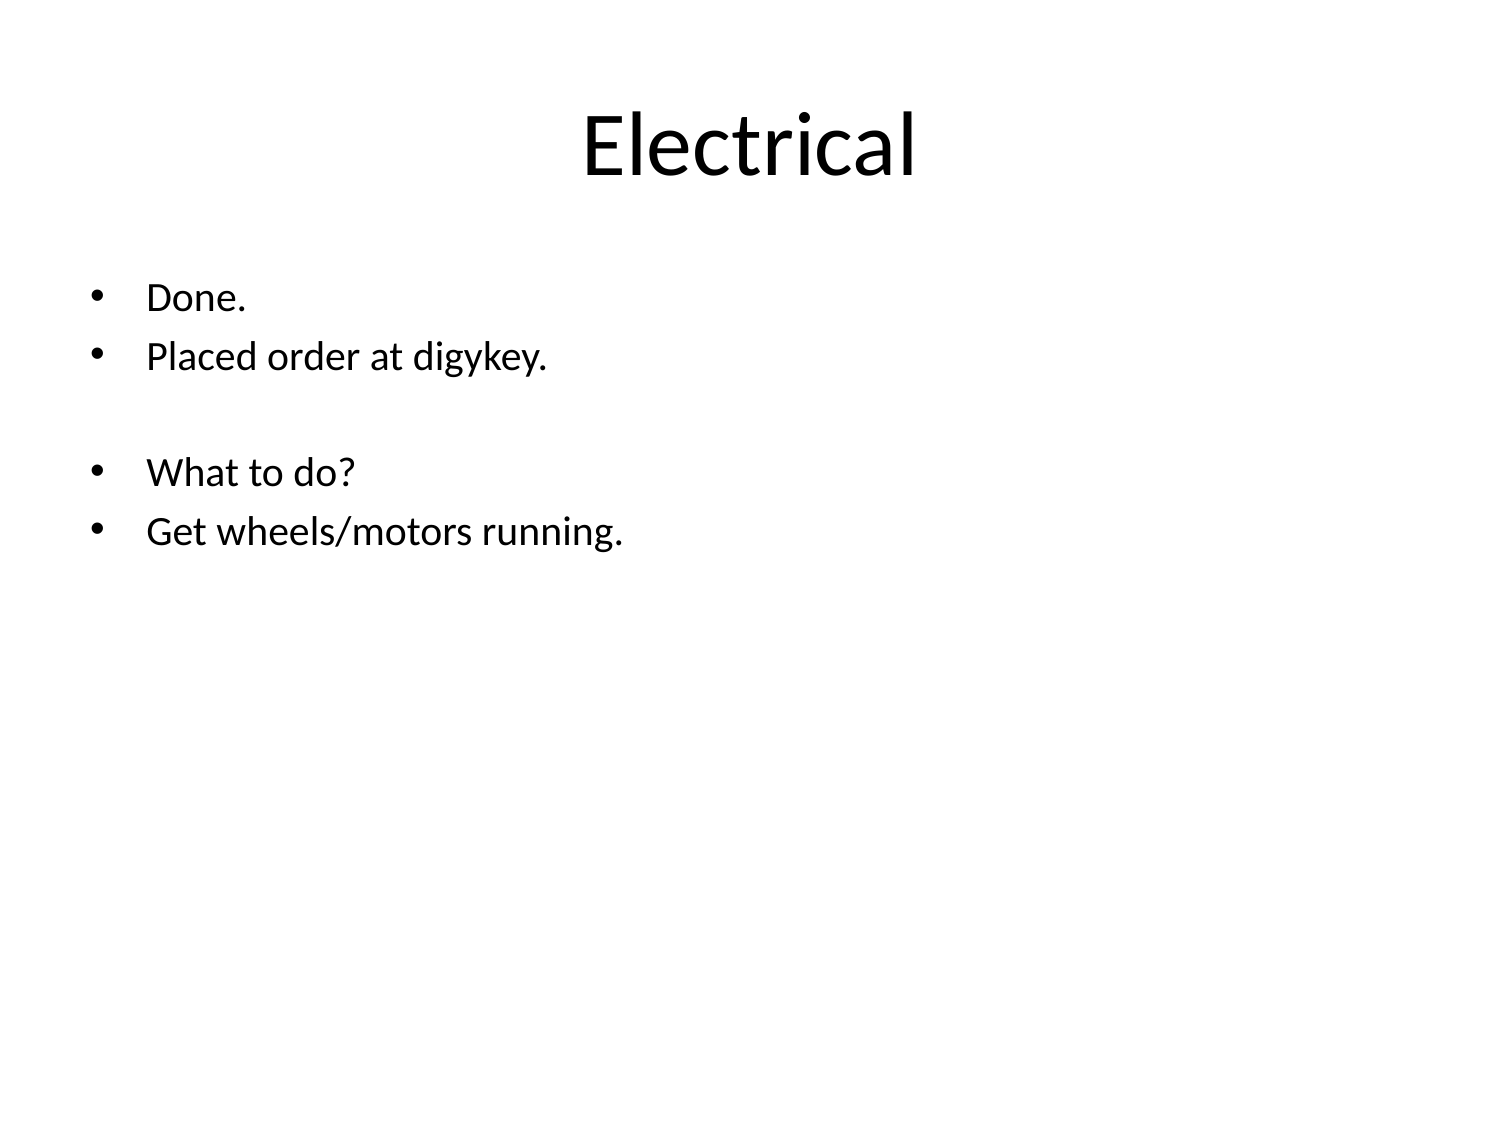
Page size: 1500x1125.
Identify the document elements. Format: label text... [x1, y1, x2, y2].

list Done. Placed order at digykey. What to do? Get wheels/motors running. [75, 262, 1425, 1005]
title Electrical [75, 45, 1425, 233]
